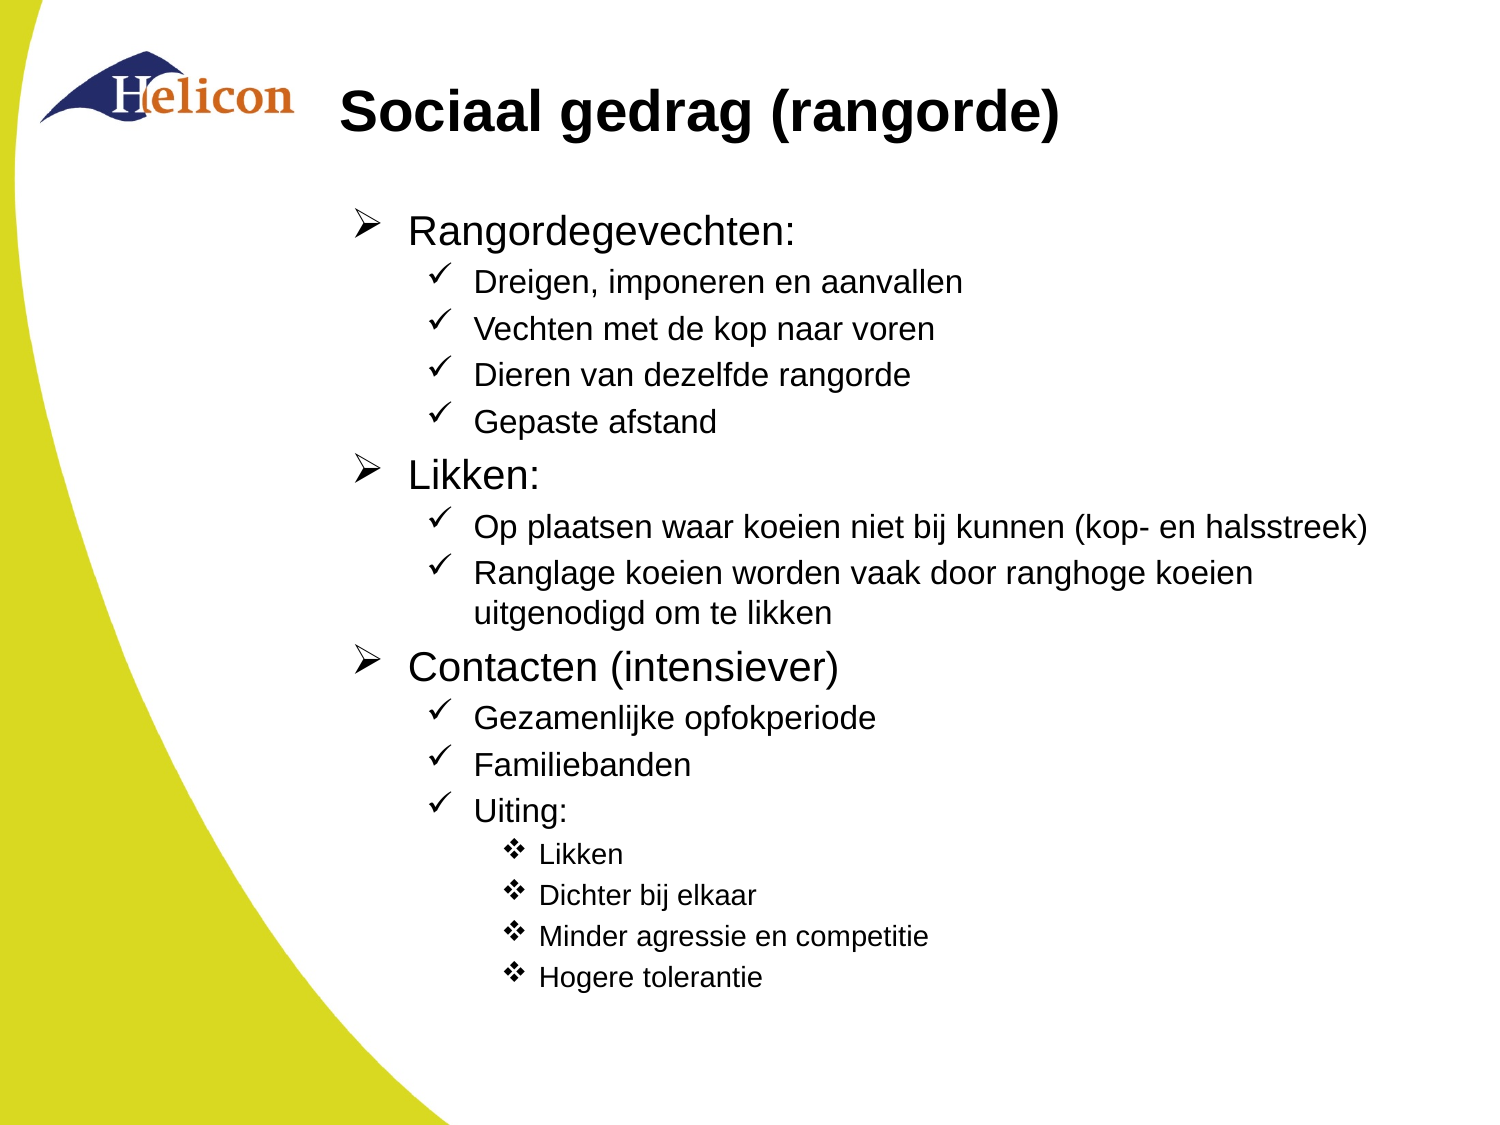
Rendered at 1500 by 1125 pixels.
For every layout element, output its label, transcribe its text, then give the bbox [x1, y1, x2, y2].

title Sociaal gedrag (rangorde) [324, 54, 1415, 161]
list Rangordegevechten: Dreigen, imponeren en aanvallen Vechten met de kop naar voren Dieren van dezelfde rangorde Gepaste afstand Likken: Op plaatsen waar koeien niet bij kunnen (kop- en halsstreek) Ranglage koeien worden vaak door ranghoge koeien uitgenodigd om te likken Contacten (intensiever) Gezamenlijke opfokperiode Familiebanden Uiting: Likken Dichter bij elkaar Minder agressie en competitie Hogere tolerantie [336, 196, 1425, 1071]
picture [0, 0, 1500, 1125]
